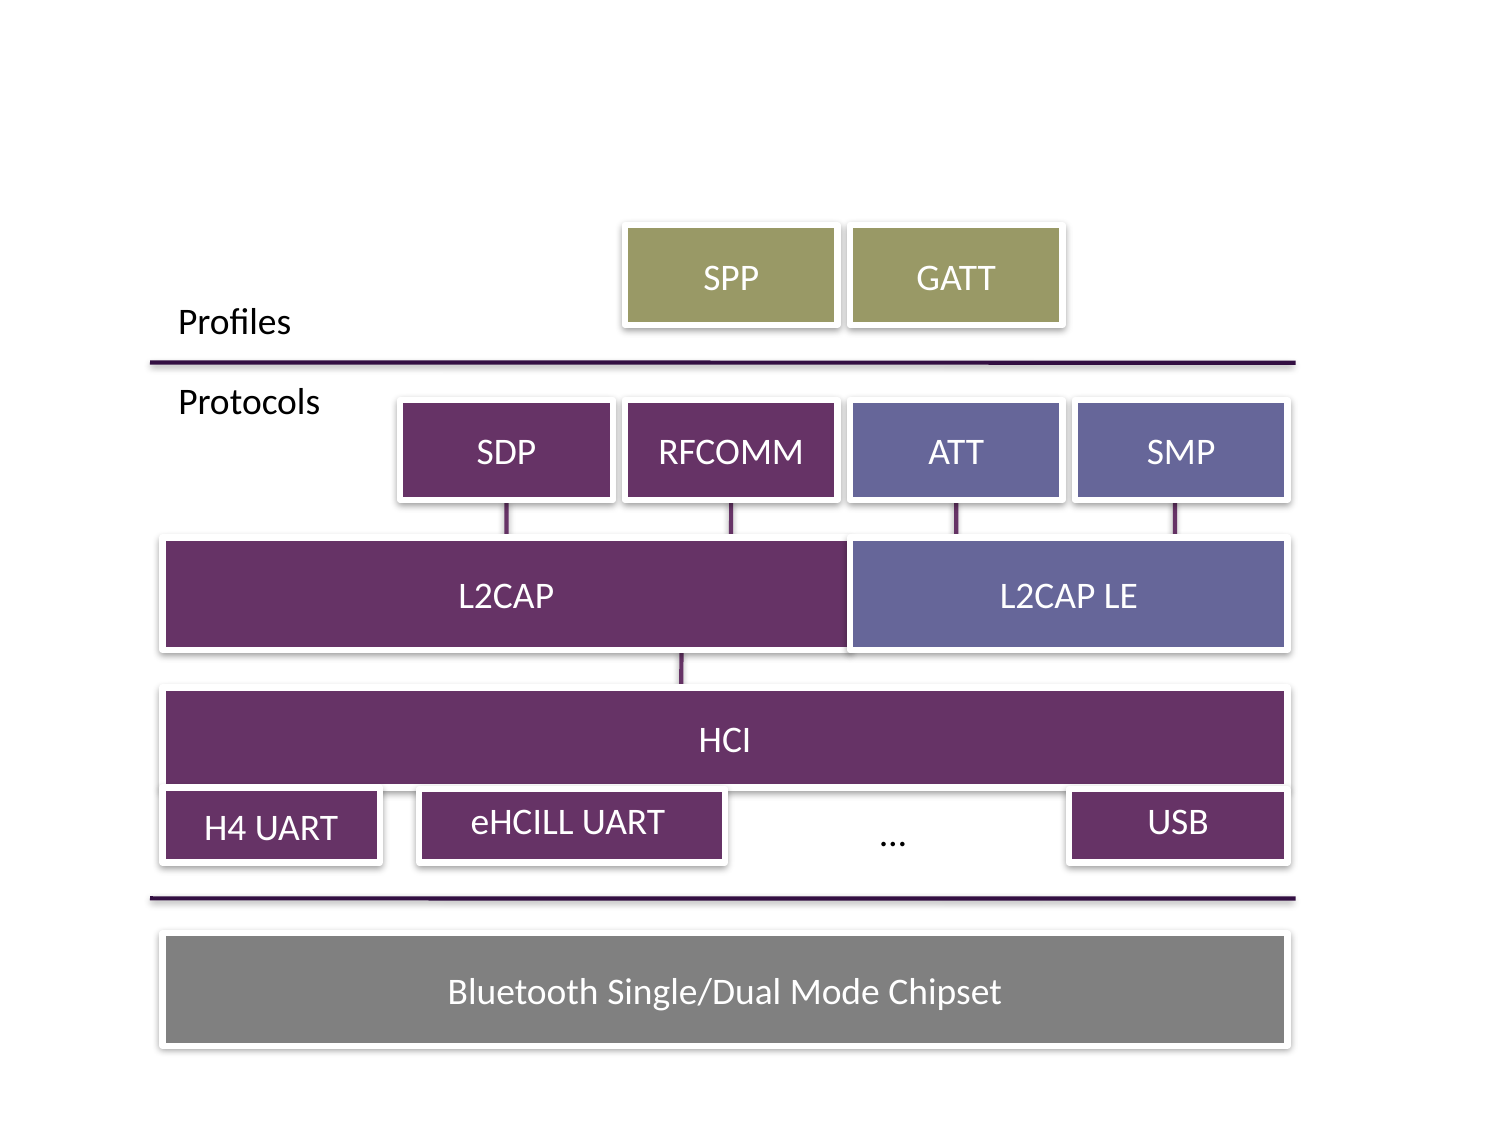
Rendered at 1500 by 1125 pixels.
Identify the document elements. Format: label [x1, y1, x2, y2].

text_box [149, 224, 1296, 1047]
